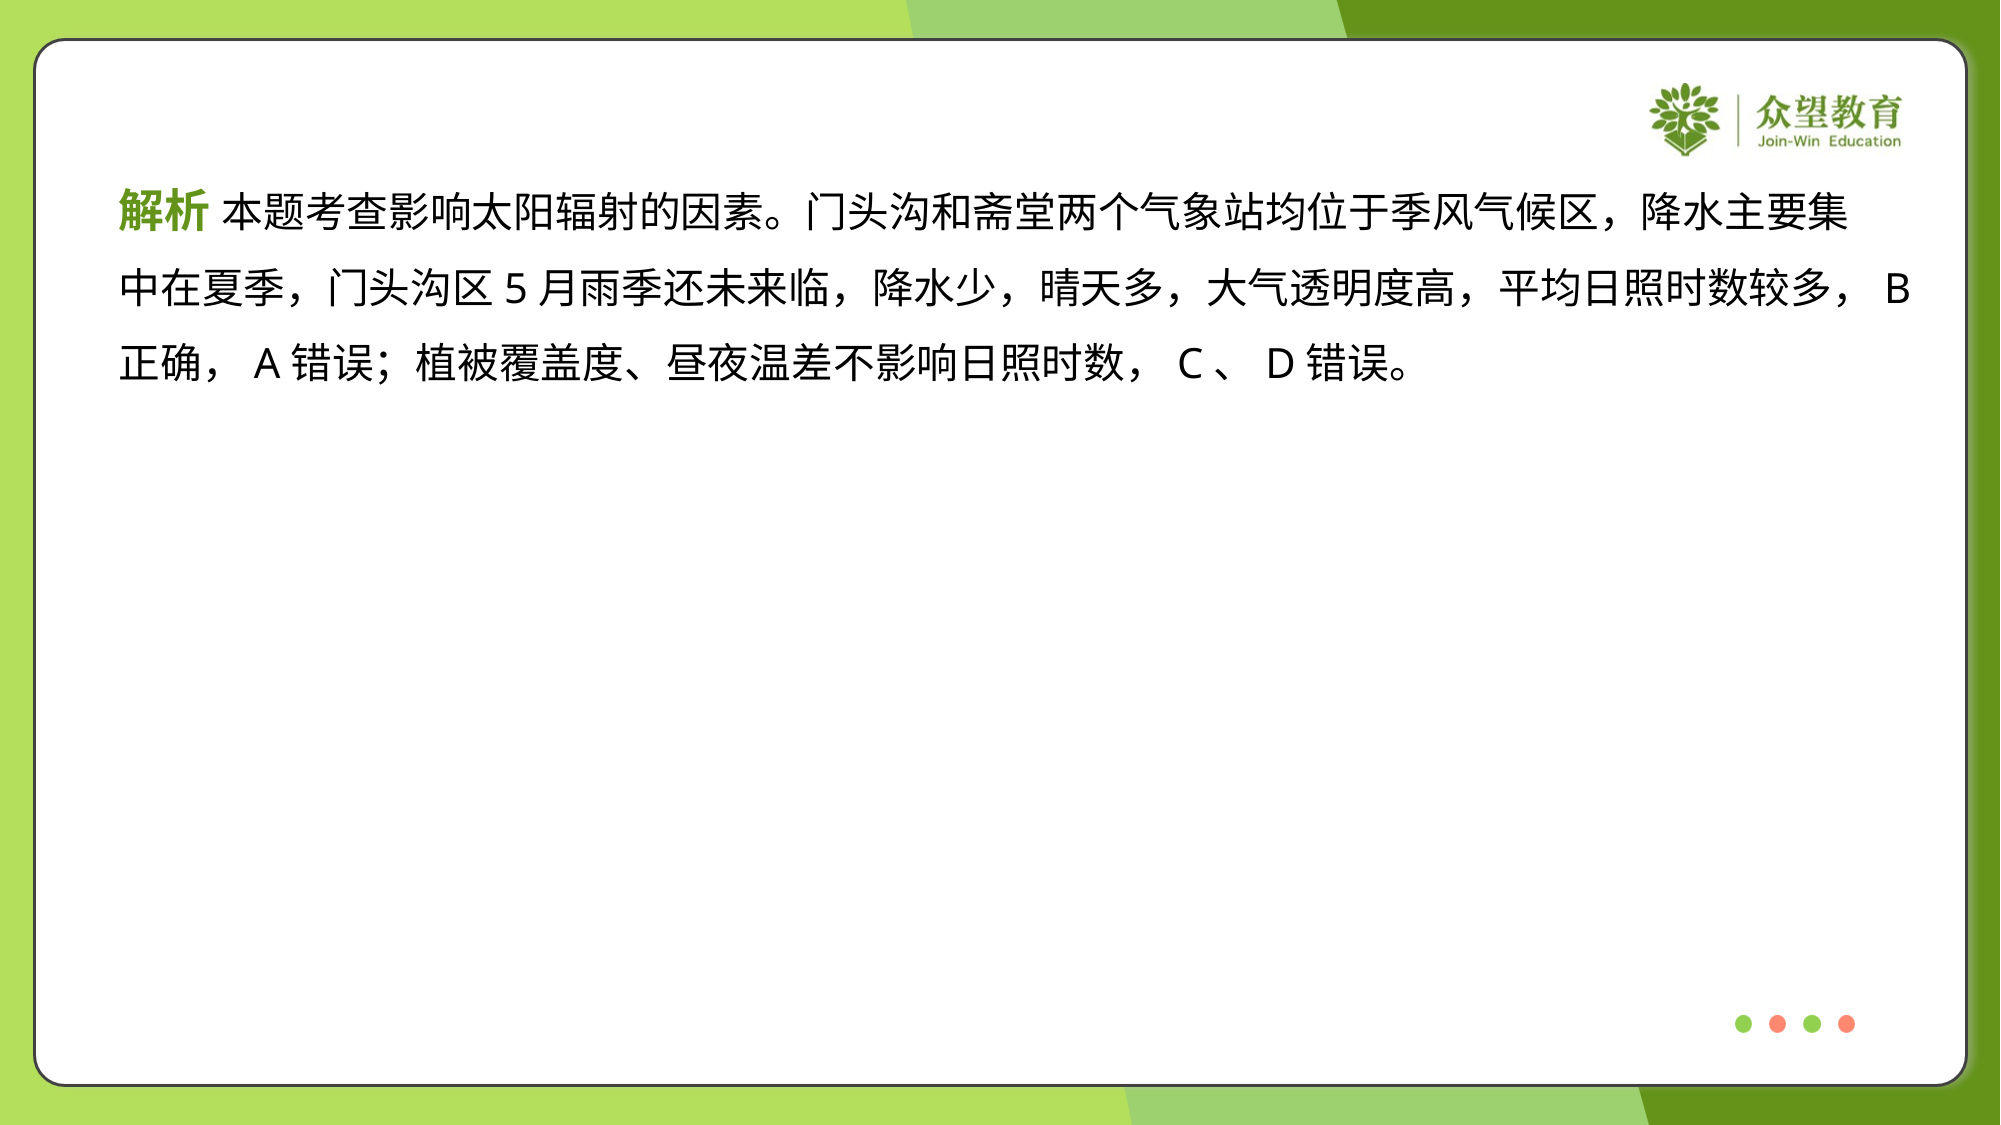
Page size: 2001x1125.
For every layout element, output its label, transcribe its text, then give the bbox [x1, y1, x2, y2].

text_box 解析 本题考查影响太阳辐射的因素。门头沟和斋堂两个气象站均位于季风气候区，降水主要集 中在夏季，门头沟区5月雨季还未来临，降水少，晴天多，大气透明度高，平均日照时数较多，B 正确，A错误；植被覆盖度、昼夜温差不影响日照时数，C、D错误。 [118, 159, 1883, 387]
picture [0, 0, 2000, 1125]
